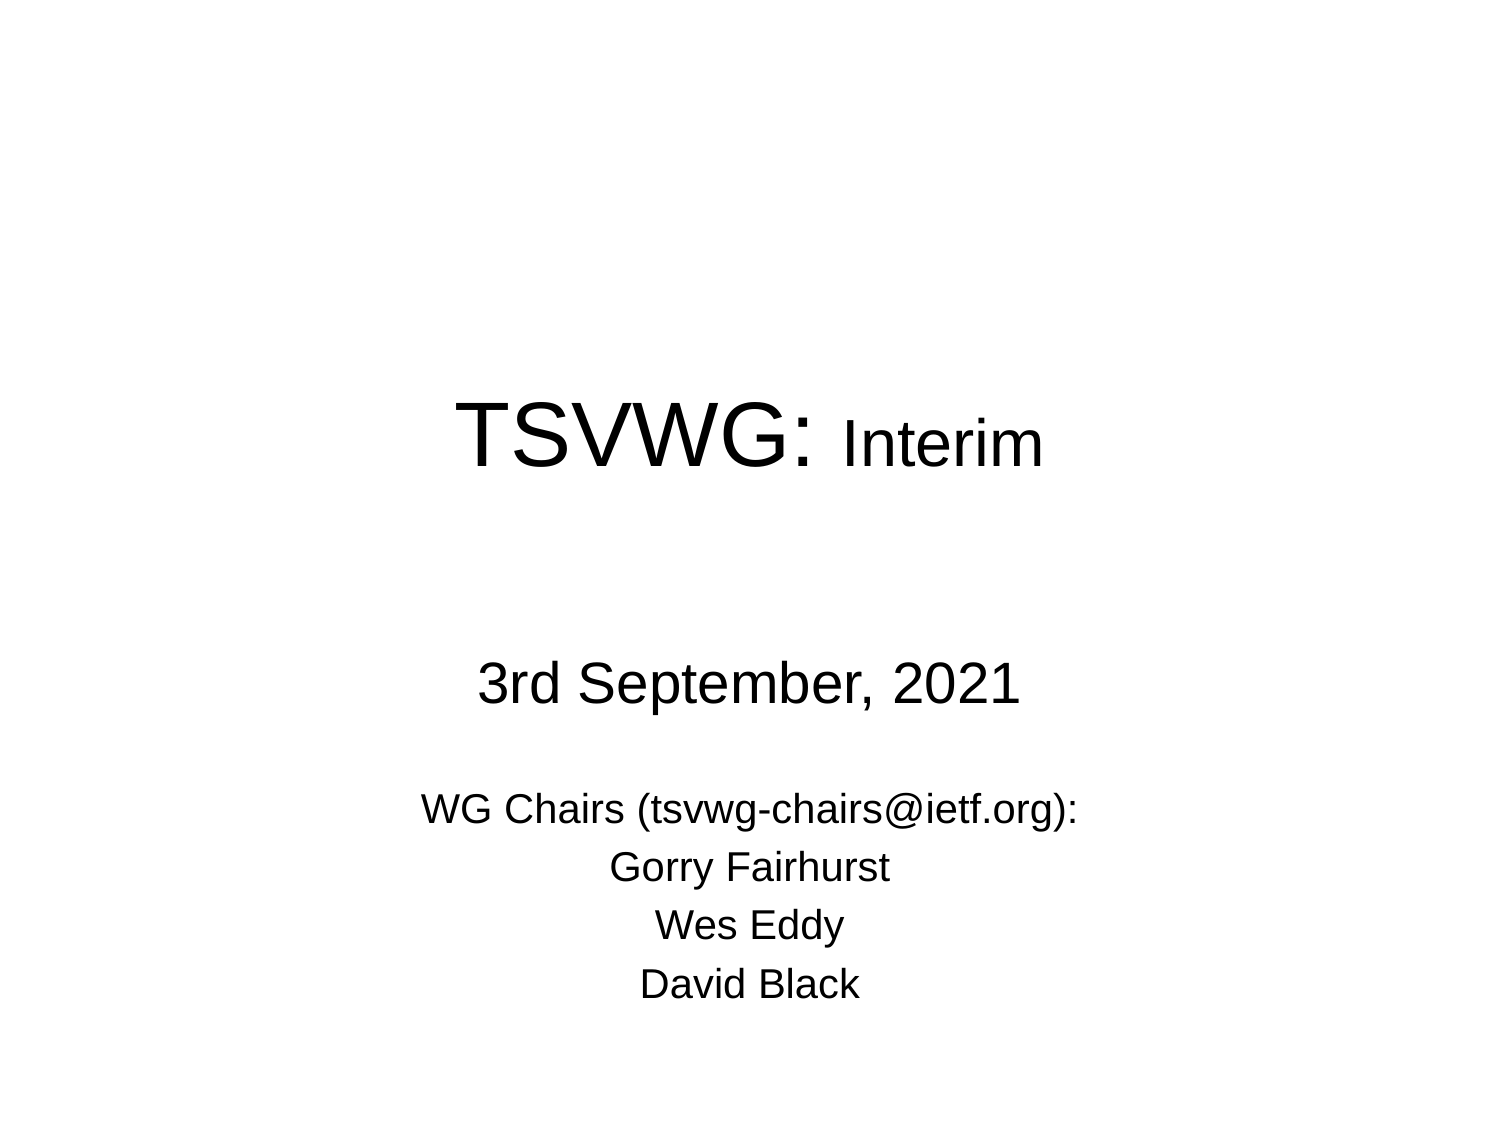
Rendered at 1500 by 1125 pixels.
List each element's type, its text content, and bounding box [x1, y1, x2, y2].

subtitle 3rd September, 2021 WG Chairs (tsvwg-chairs@ietf.org): Gorry Fairhurst Wes Eddy David Black [224, 637, 1276, 1038]
title TSVWG: Interim [112, 349, 1388, 591]
